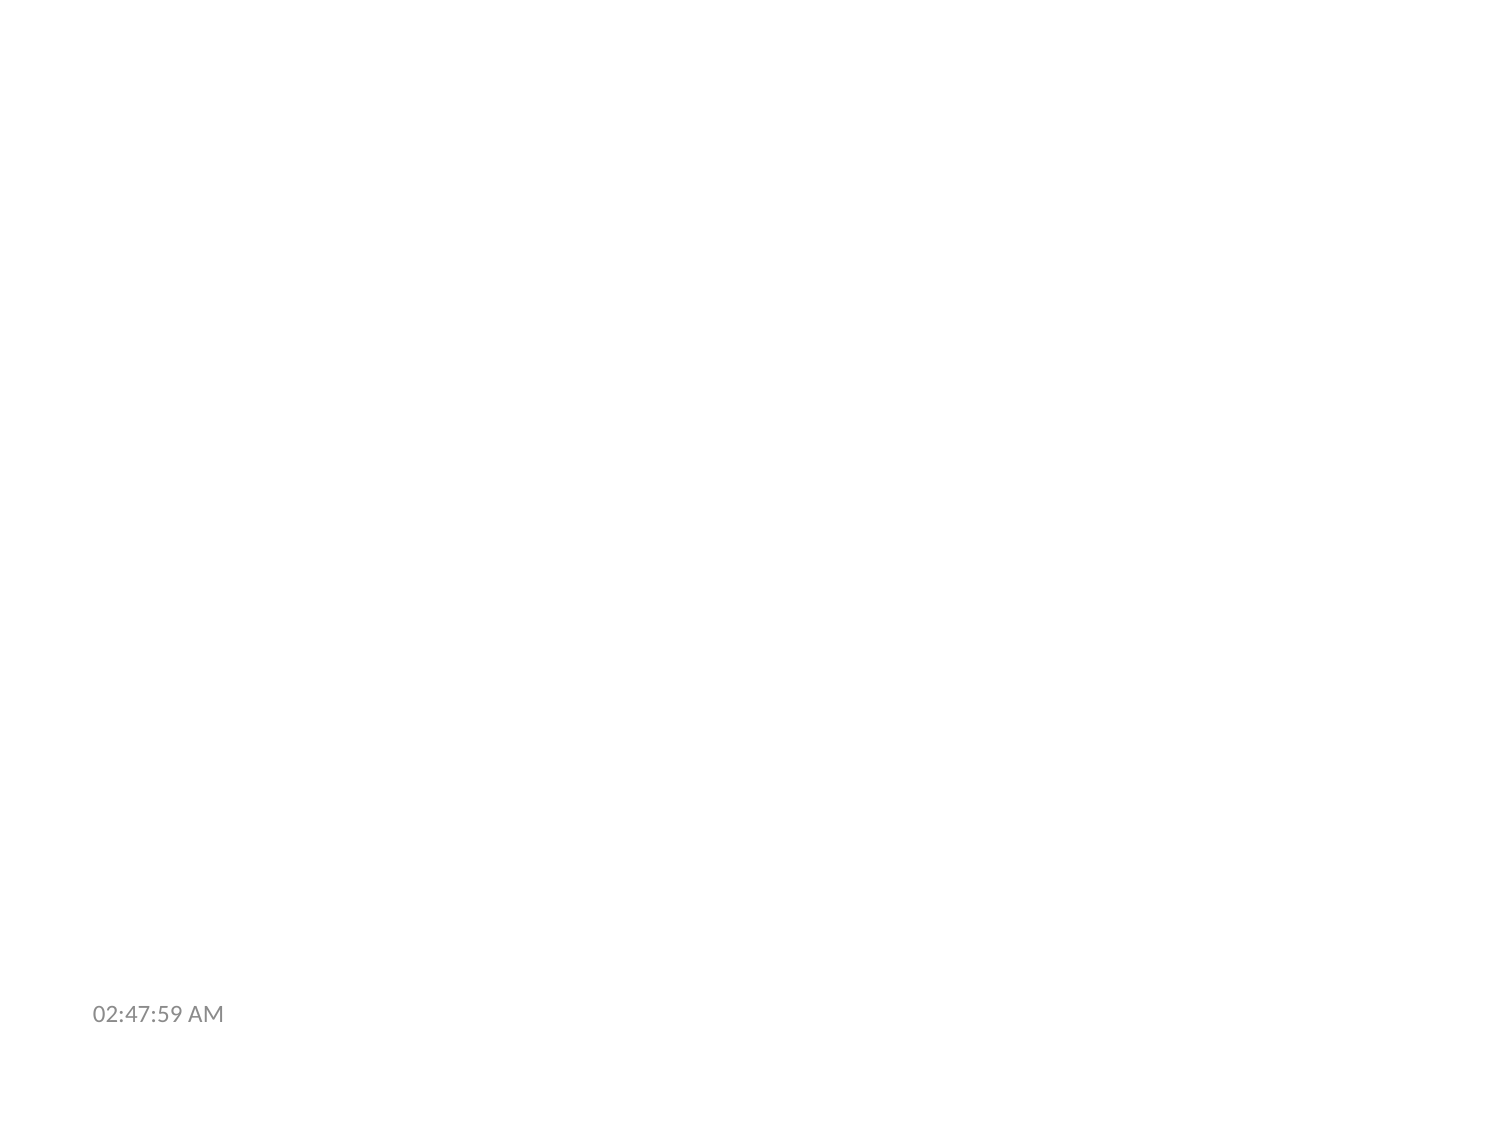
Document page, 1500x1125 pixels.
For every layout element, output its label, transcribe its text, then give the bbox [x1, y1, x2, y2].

text_box 3:35:09 PM [77, 982, 428, 1043]
